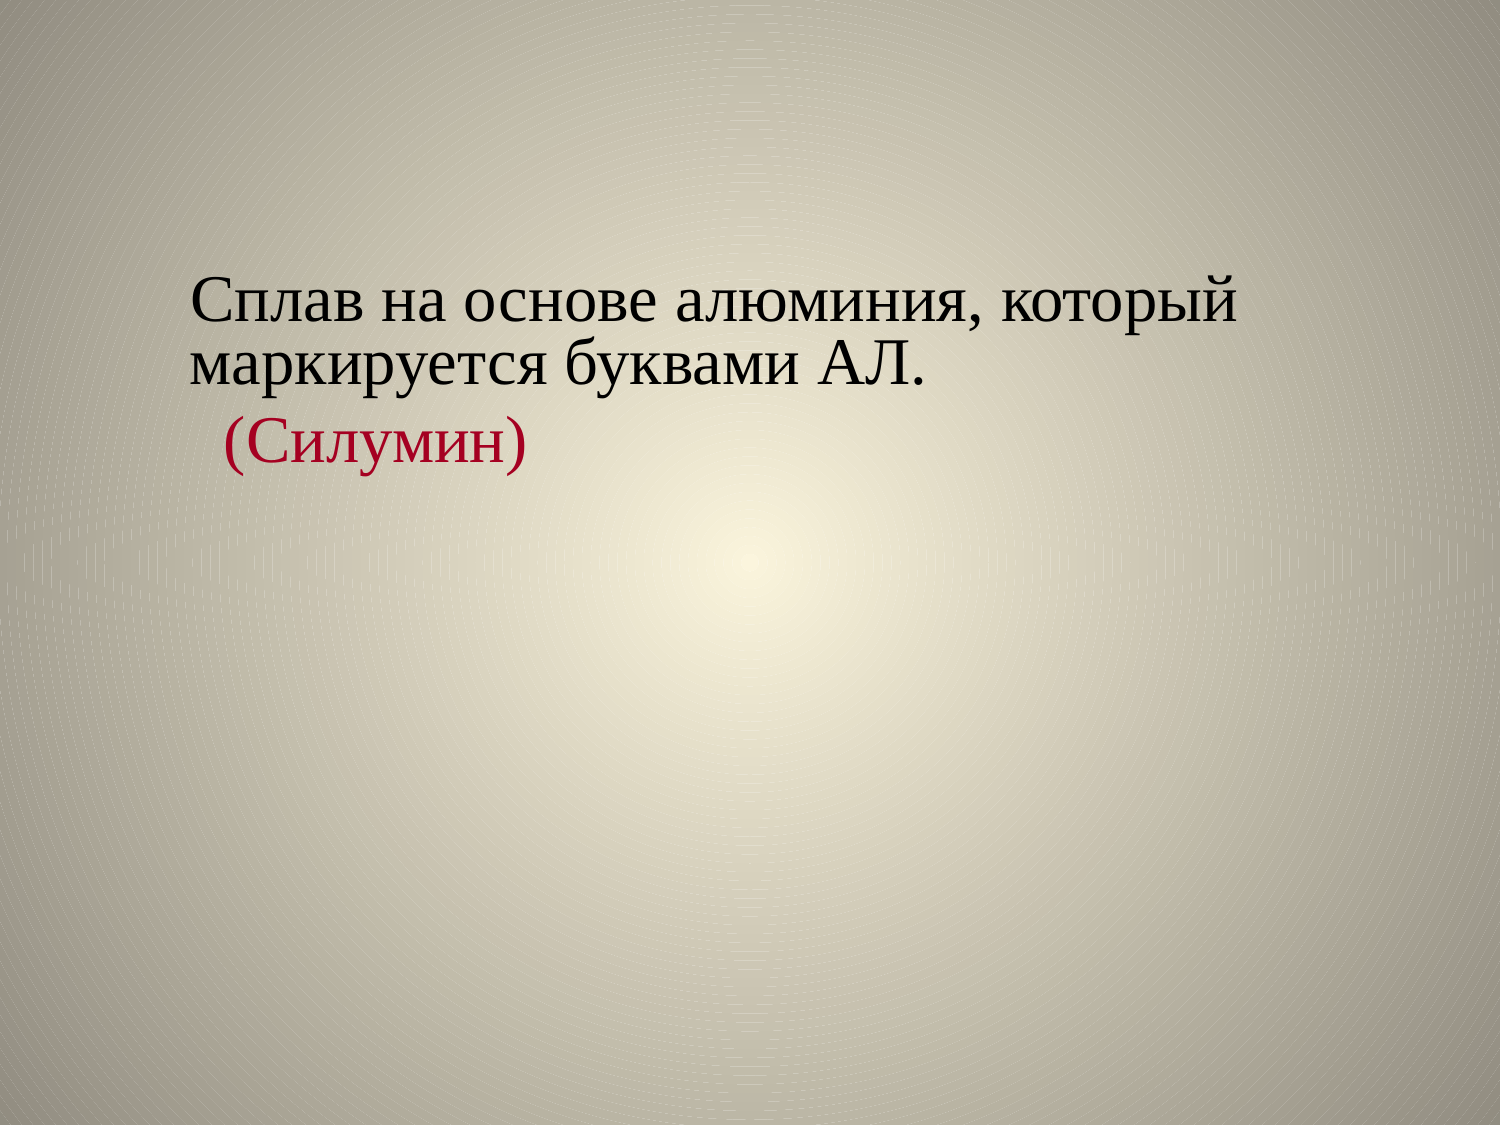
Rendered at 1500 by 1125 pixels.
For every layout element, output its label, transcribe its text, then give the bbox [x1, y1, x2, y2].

list Сплав на основе алюминия, который маркируется буквами АЛ. (Силумин) [74, 262, 1426, 1006]
